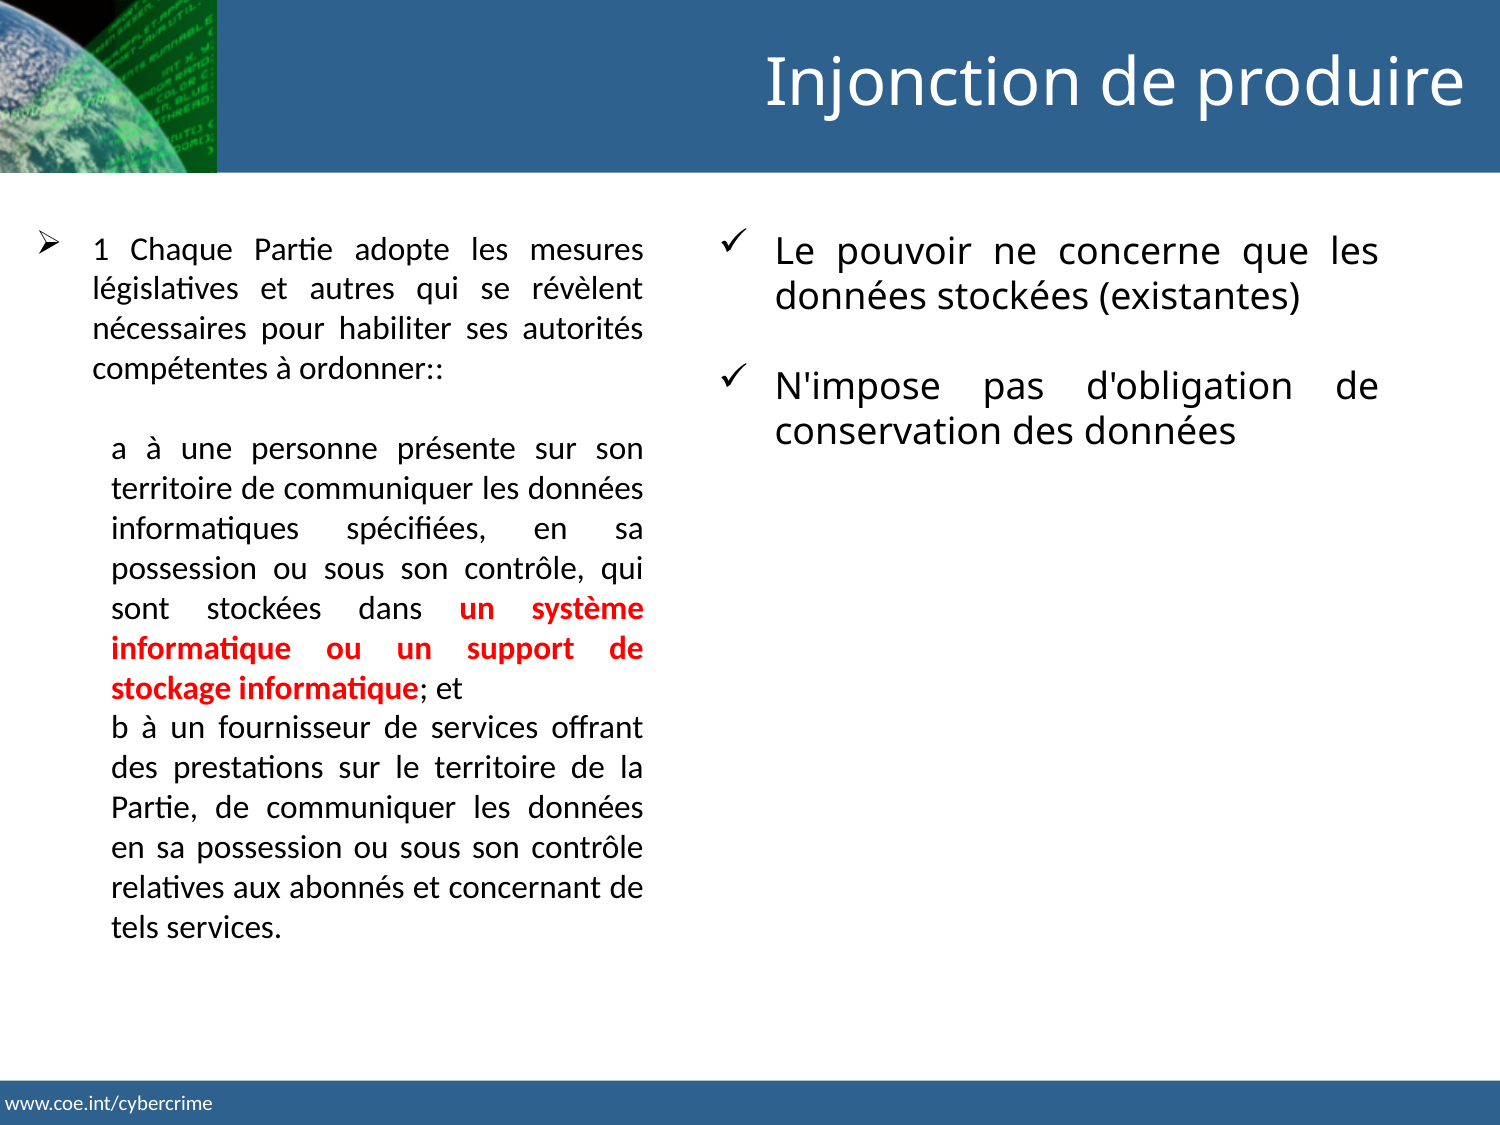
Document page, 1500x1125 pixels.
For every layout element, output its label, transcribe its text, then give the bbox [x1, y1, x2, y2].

picture [0, 0, 217, 173]
text_box 1 Chaque Partie adopte les mesures législatives et autres qui se révèlent nécessaires pour habiliter ses autorités compétentes à ordonner:: a à une personne présente sur son territoire de communiquer les données informatiques spécifiées, en sa possession ou sous son contrôle, qui sont stockées dans un système informatique ou un support de stockage informatique; et b à un fournisseur de services offrant des prestations sur le territoire de la Partie, de communiquer les données en sa possession ou sous son contrôle relatives aux abonnés et concernant de tels services. [21, 219, 660, 953]
text_box Injonction de produire [230, 31, 1483, 126]
text_box Le pouvoir ne concerne que les données stockées (existantes) N'impose pas d'obligation de conservation des données [703, 219, 1395, 459]
